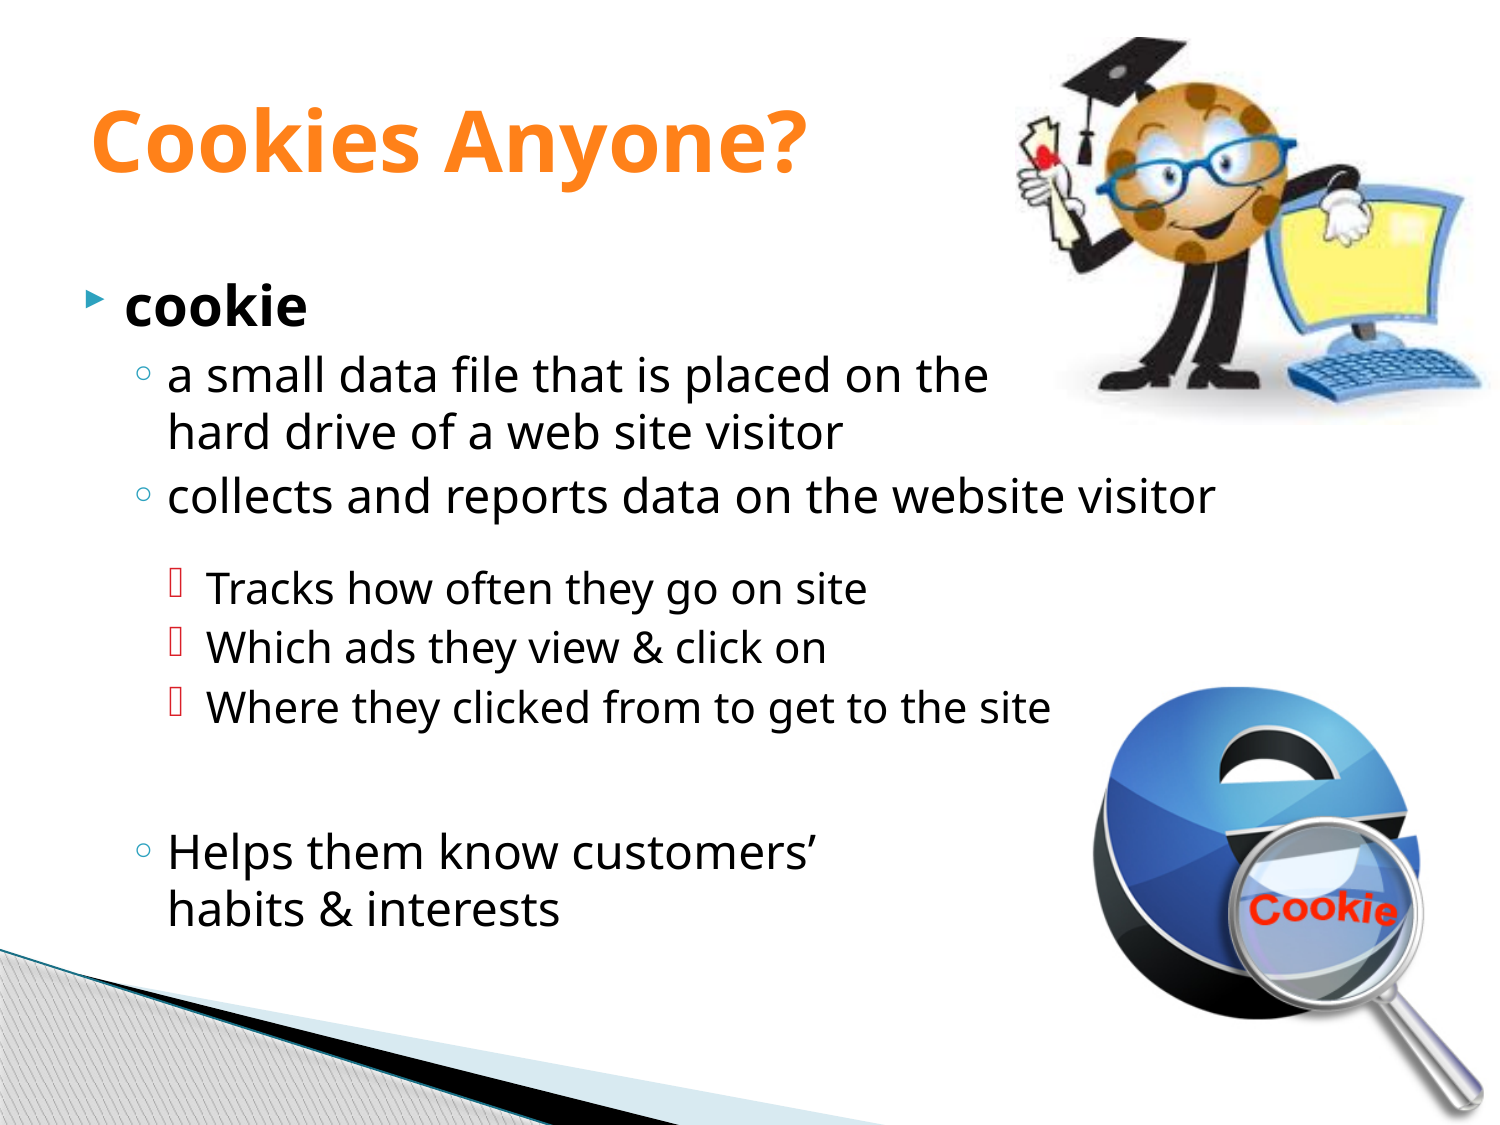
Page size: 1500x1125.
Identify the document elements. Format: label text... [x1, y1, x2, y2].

picture [1062, 661, 1500, 1125]
picture [1015, 37, 1500, 426]
title Cookies Anyone? [75, 45, 1009, 233]
list cookie a small data file that is placed on the hard drive of a web site visitor collects and reports data on the website visitor Tracks how often they go on site Which ads they view & click on Where they clicked from to get to the site Helps them know customers’ habits & interests [50, 262, 1450, 1005]
